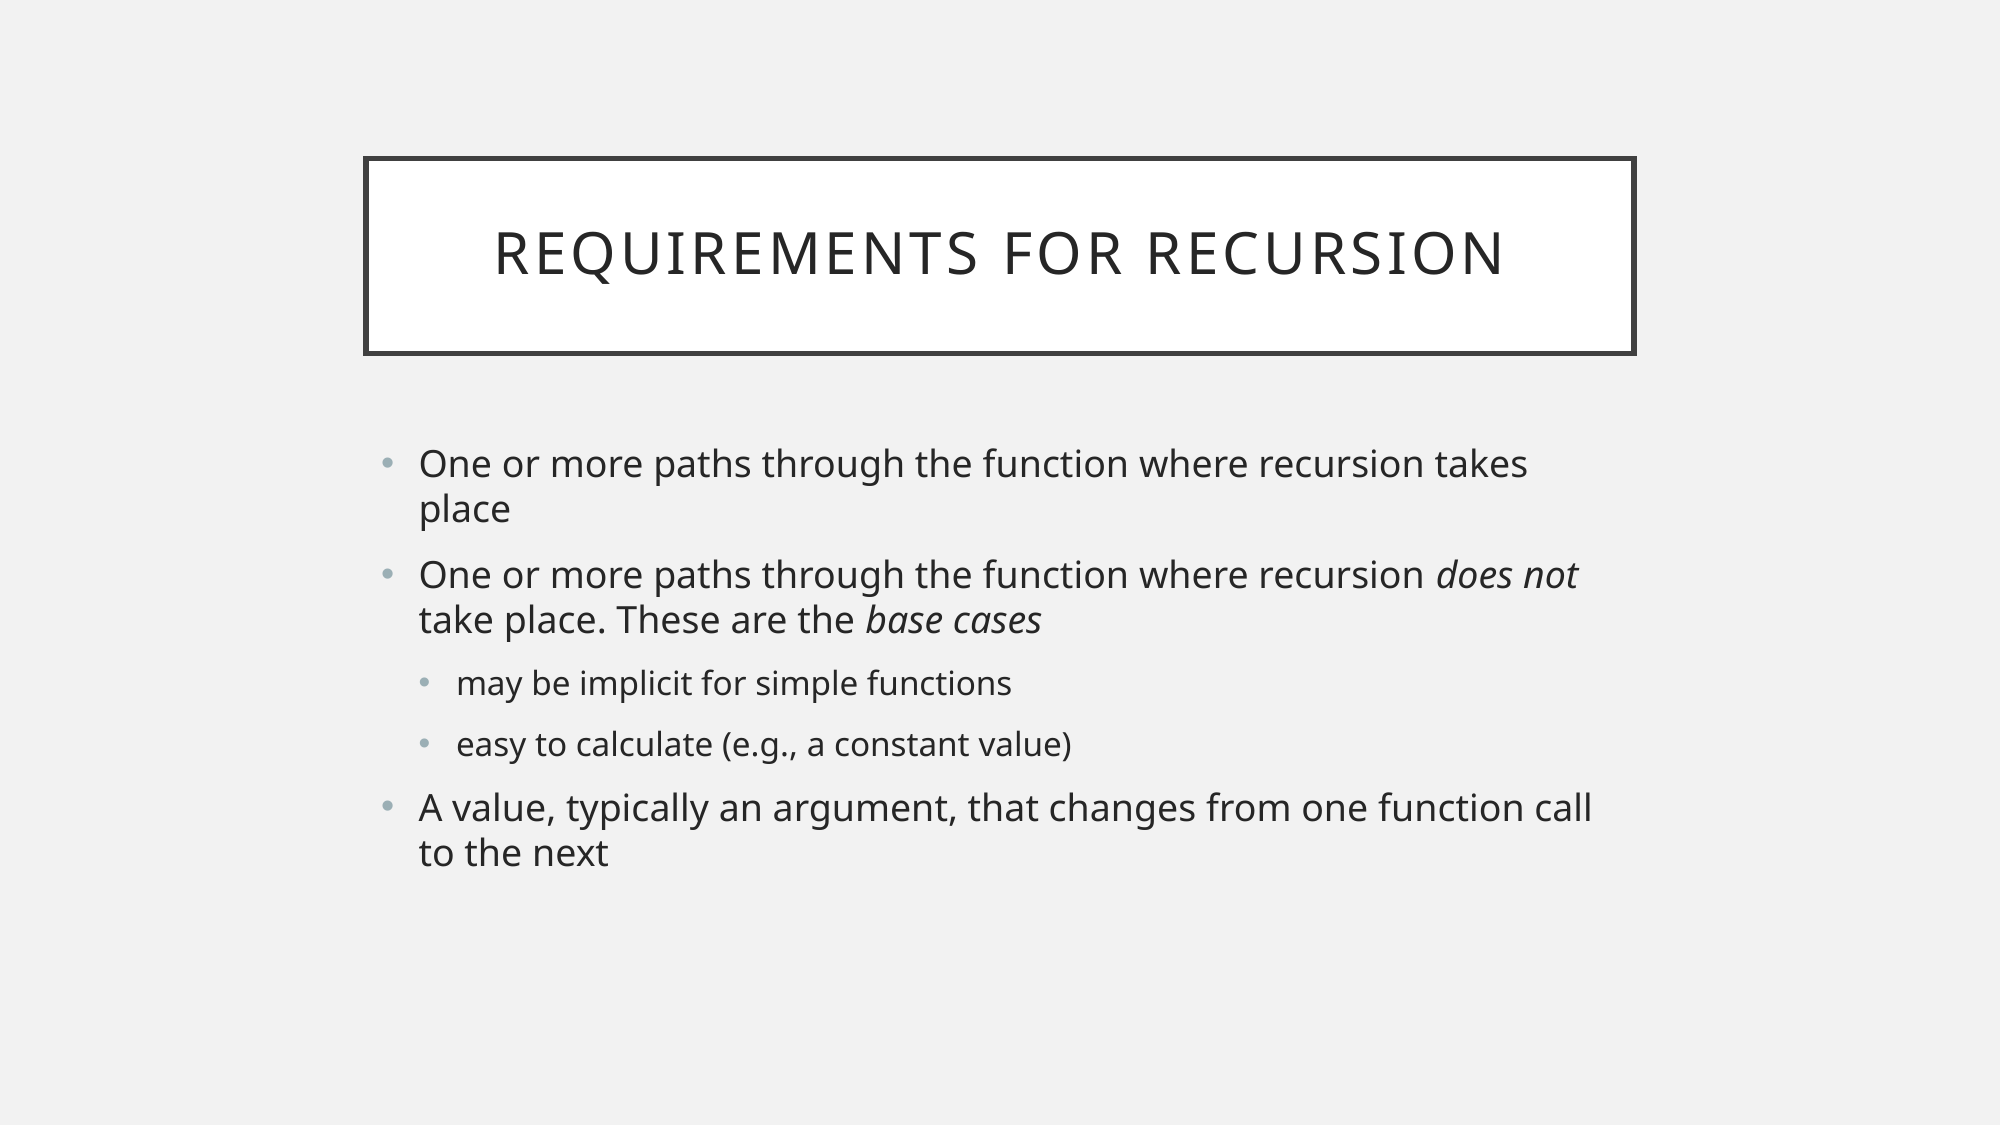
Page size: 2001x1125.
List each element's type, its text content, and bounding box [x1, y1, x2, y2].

list One or more paths through the function where recursion takes place One or more paths through the function where recursion does not take place. These are the base cases may be implicit for simple functions easy to calculate (e.g., a constant value) A value, typically an argument, that changes from one function call to the next [366, 432, 1634, 942]
title Requirements for Recursion [363, 156, 1637, 356]
